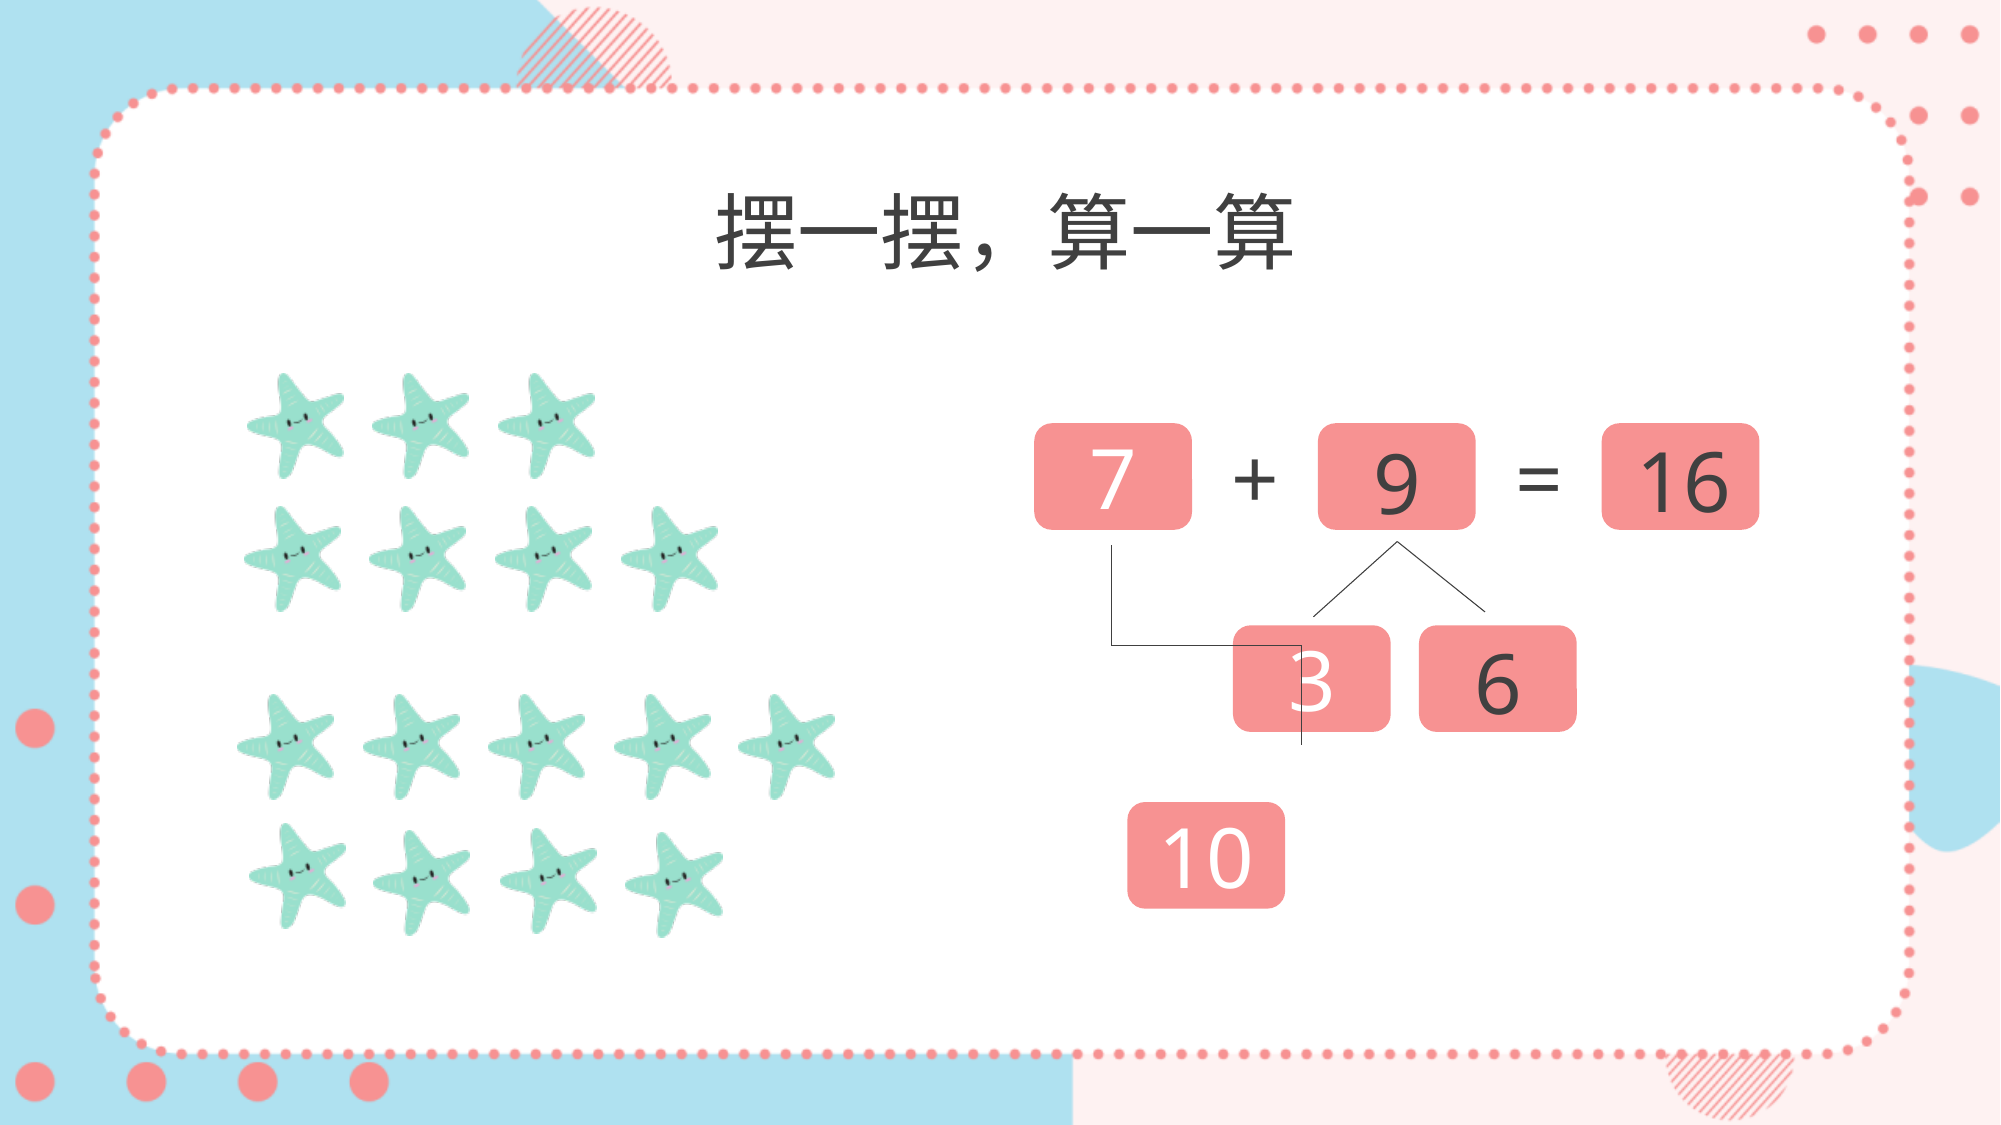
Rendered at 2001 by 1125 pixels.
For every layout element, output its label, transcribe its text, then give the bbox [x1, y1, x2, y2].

text_box 16 [1603, 424, 1764, 534]
text_box = [1465, 422, 1609, 531]
text_box 摆一摆，算一算 [602, 172, 1409, 288]
text_box 6 [1417, 626, 1578, 736]
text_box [1106, 549, 1307, 741]
text_box 10 [1126, 800, 1287, 910]
text_box + [1175, 422, 1329, 531]
text_box 7 [1033, 422, 1184, 531]
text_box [1313, 541, 1485, 617]
text_box 9 [1316, 426, 1477, 536]
picture [0, 0, 2000, 1125]
text_box [1326, 422, 1467, 427]
text_box [1600, 422, 1752, 527]
text_box 3 [1307, 624, 1392, 733]
